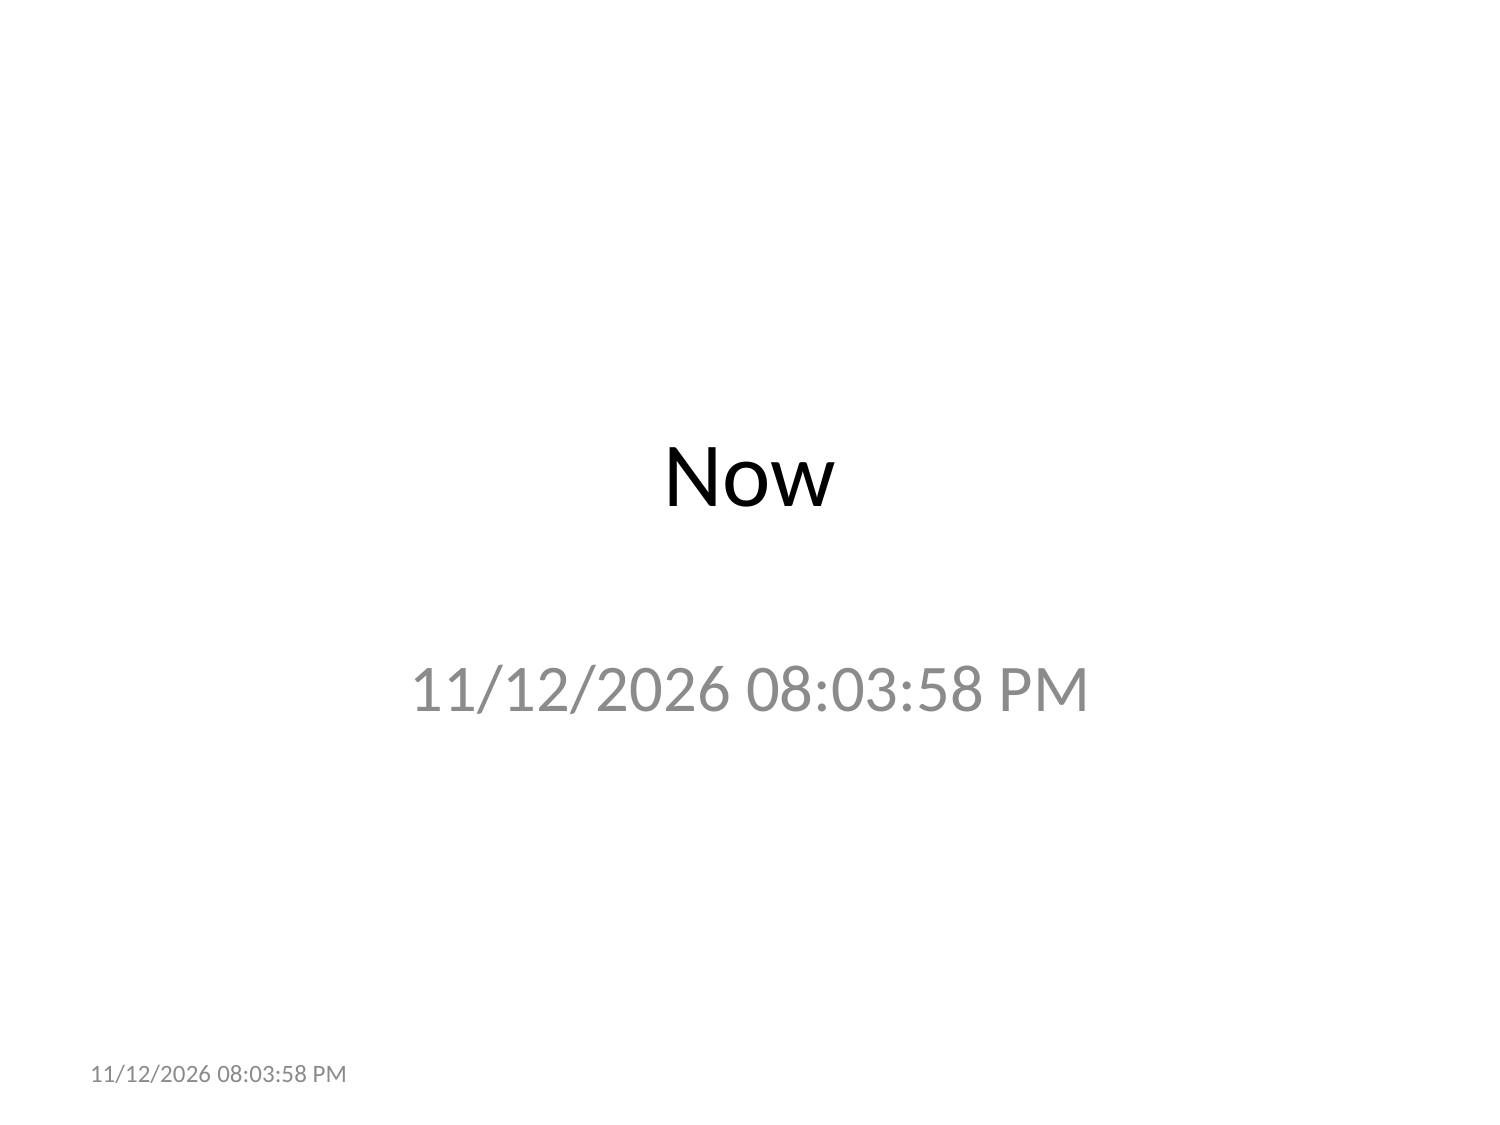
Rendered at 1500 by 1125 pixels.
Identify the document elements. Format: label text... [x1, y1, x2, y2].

subtitle 2011-12-19 10:20:04 AM [225, 637, 1275, 925]
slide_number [75, 1042, 425, 1103]
title Now [112, 349, 1388, 591]
